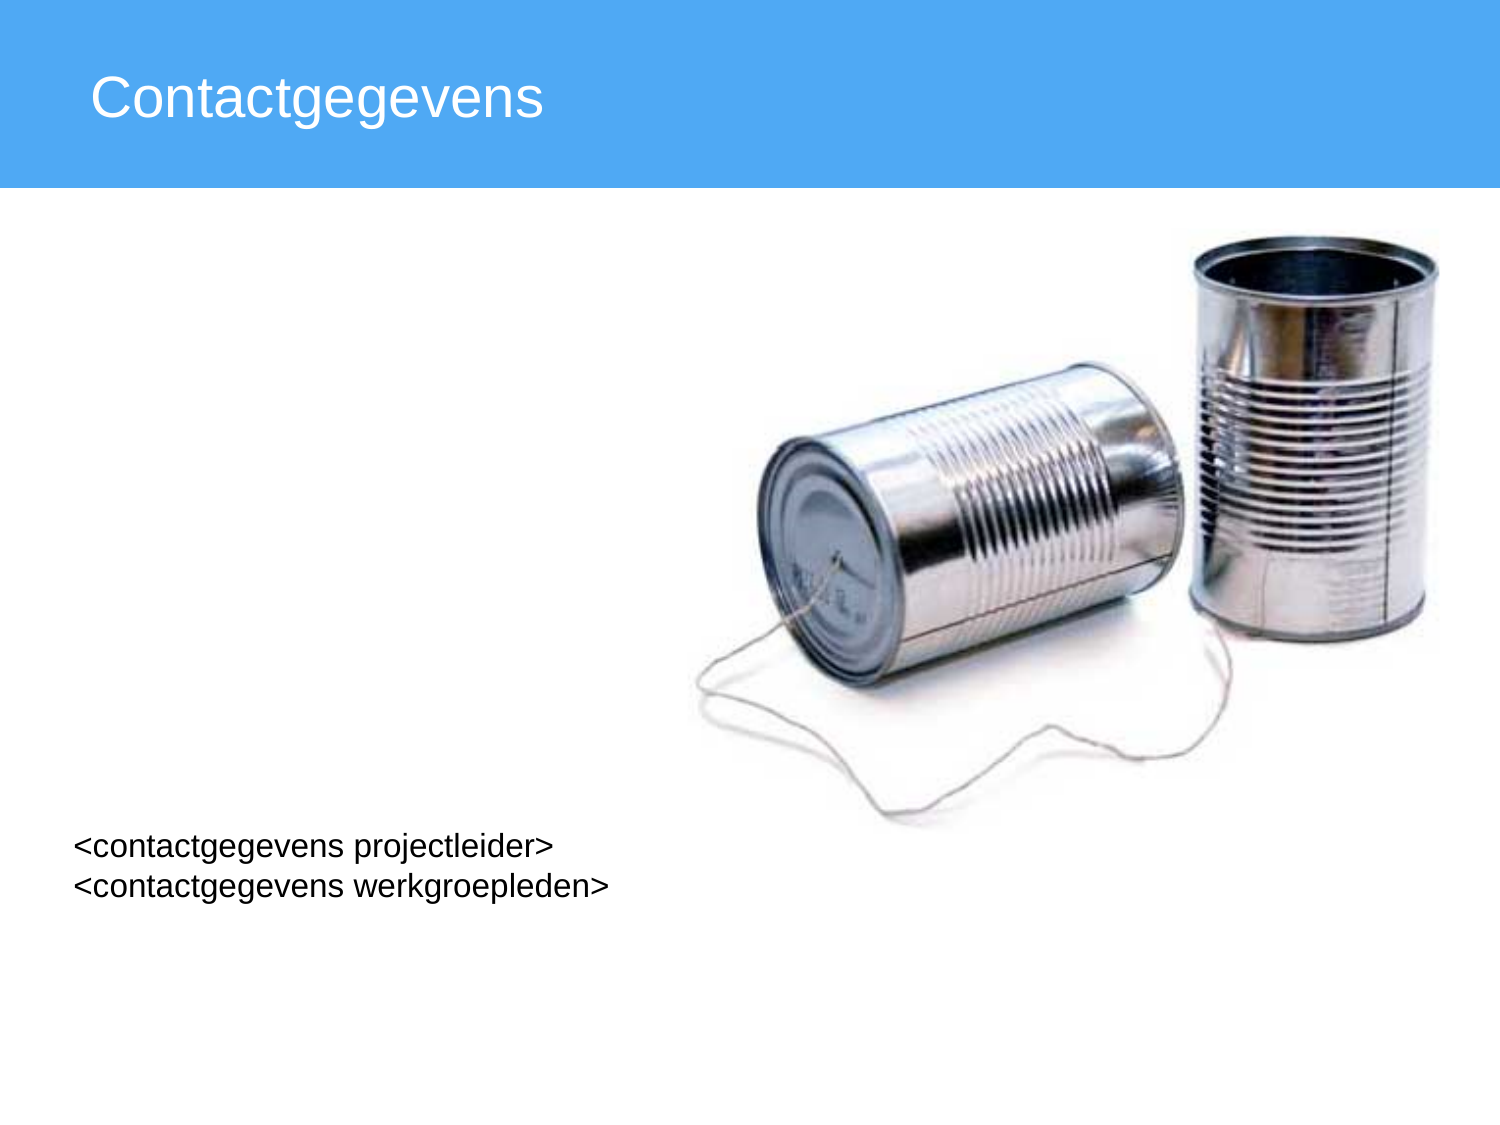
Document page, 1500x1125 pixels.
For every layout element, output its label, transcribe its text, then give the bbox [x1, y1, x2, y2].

text_box <contactgegevens projectleider> <contactgegevens werkgroepleden> [58, 737, 1418, 912]
list Contactgegevens [75, 51, 1436, 138]
picture [667, 207, 1467, 857]
